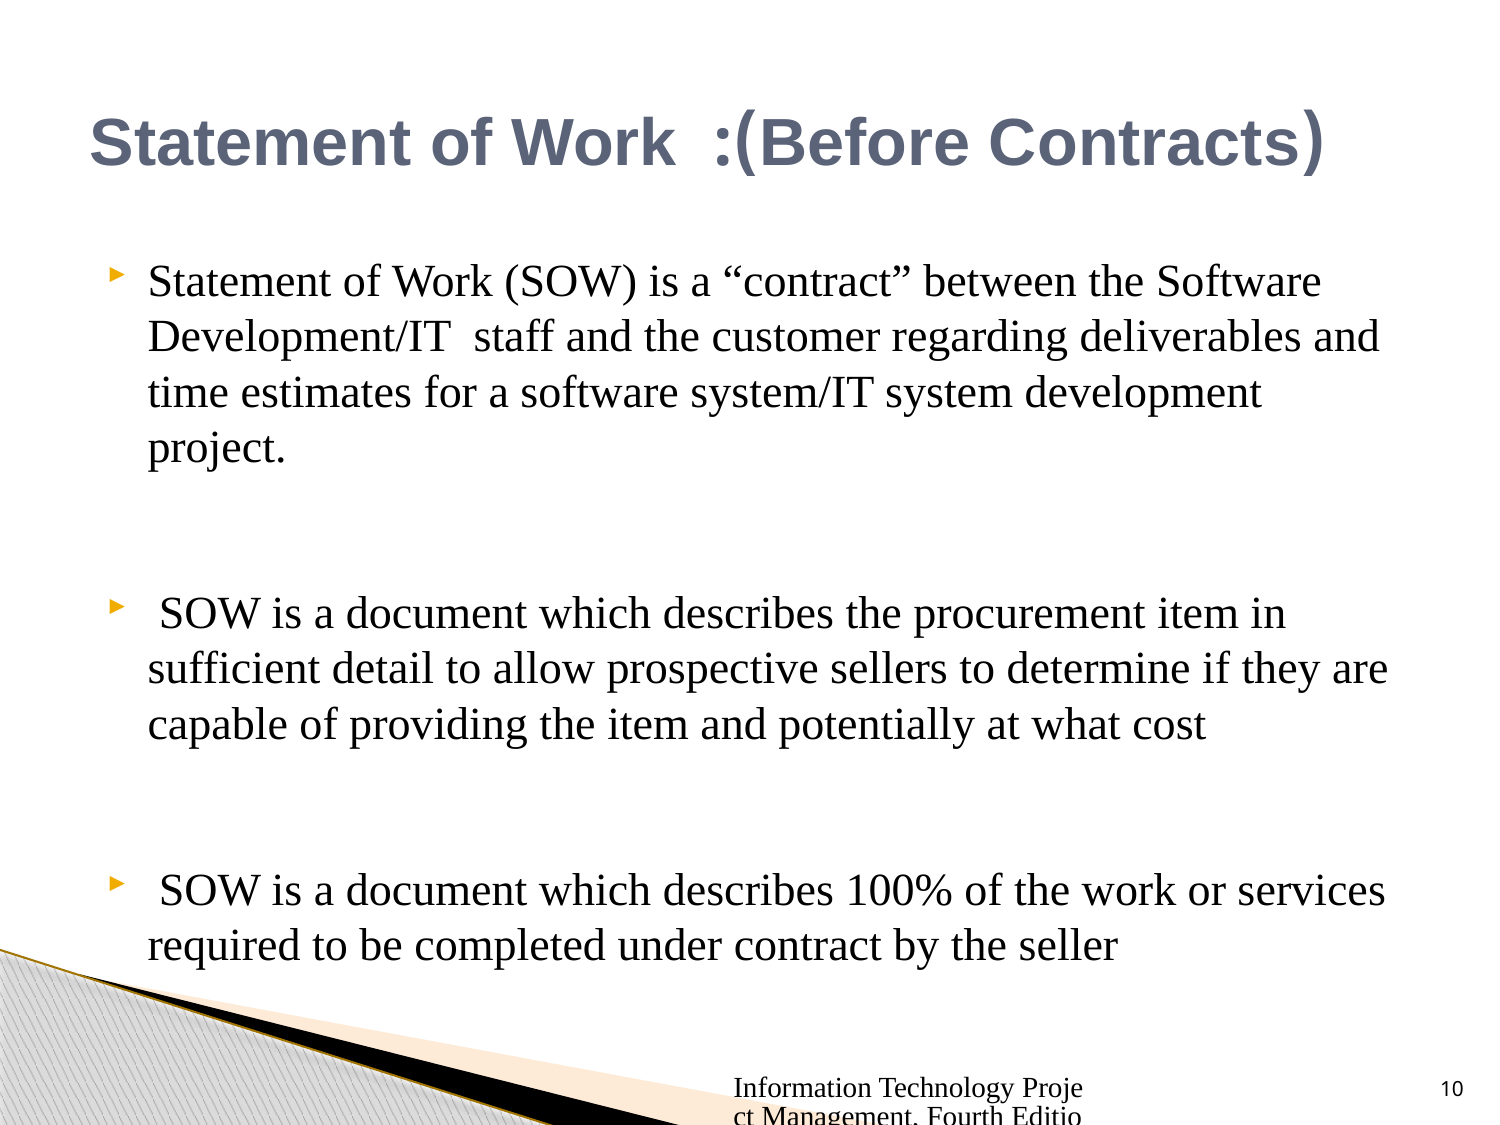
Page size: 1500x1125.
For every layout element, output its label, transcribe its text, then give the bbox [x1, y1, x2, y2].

slide_number 10 [1418, 1051, 1479, 1112]
footer Information Technology Project Management, Fourth Edition [718, 1051, 1105, 1112]
title (Before Contracts): Statement of Work [75, 45, 1425, 233]
list Statement of Work (SOW) is a “contract” between the Software Development/IT staff and the customer regarding deliverables and time estimates for a software system/IT system development project.  SOW is a document which describes the procurement item in sufficient detail to allow prospective sellers to determine if they are capable of providing the item and potentially at what cost  SOW is a document which describes 100% of the work or services required to be completed under contract by the seller [75, 243, 1425, 986]
